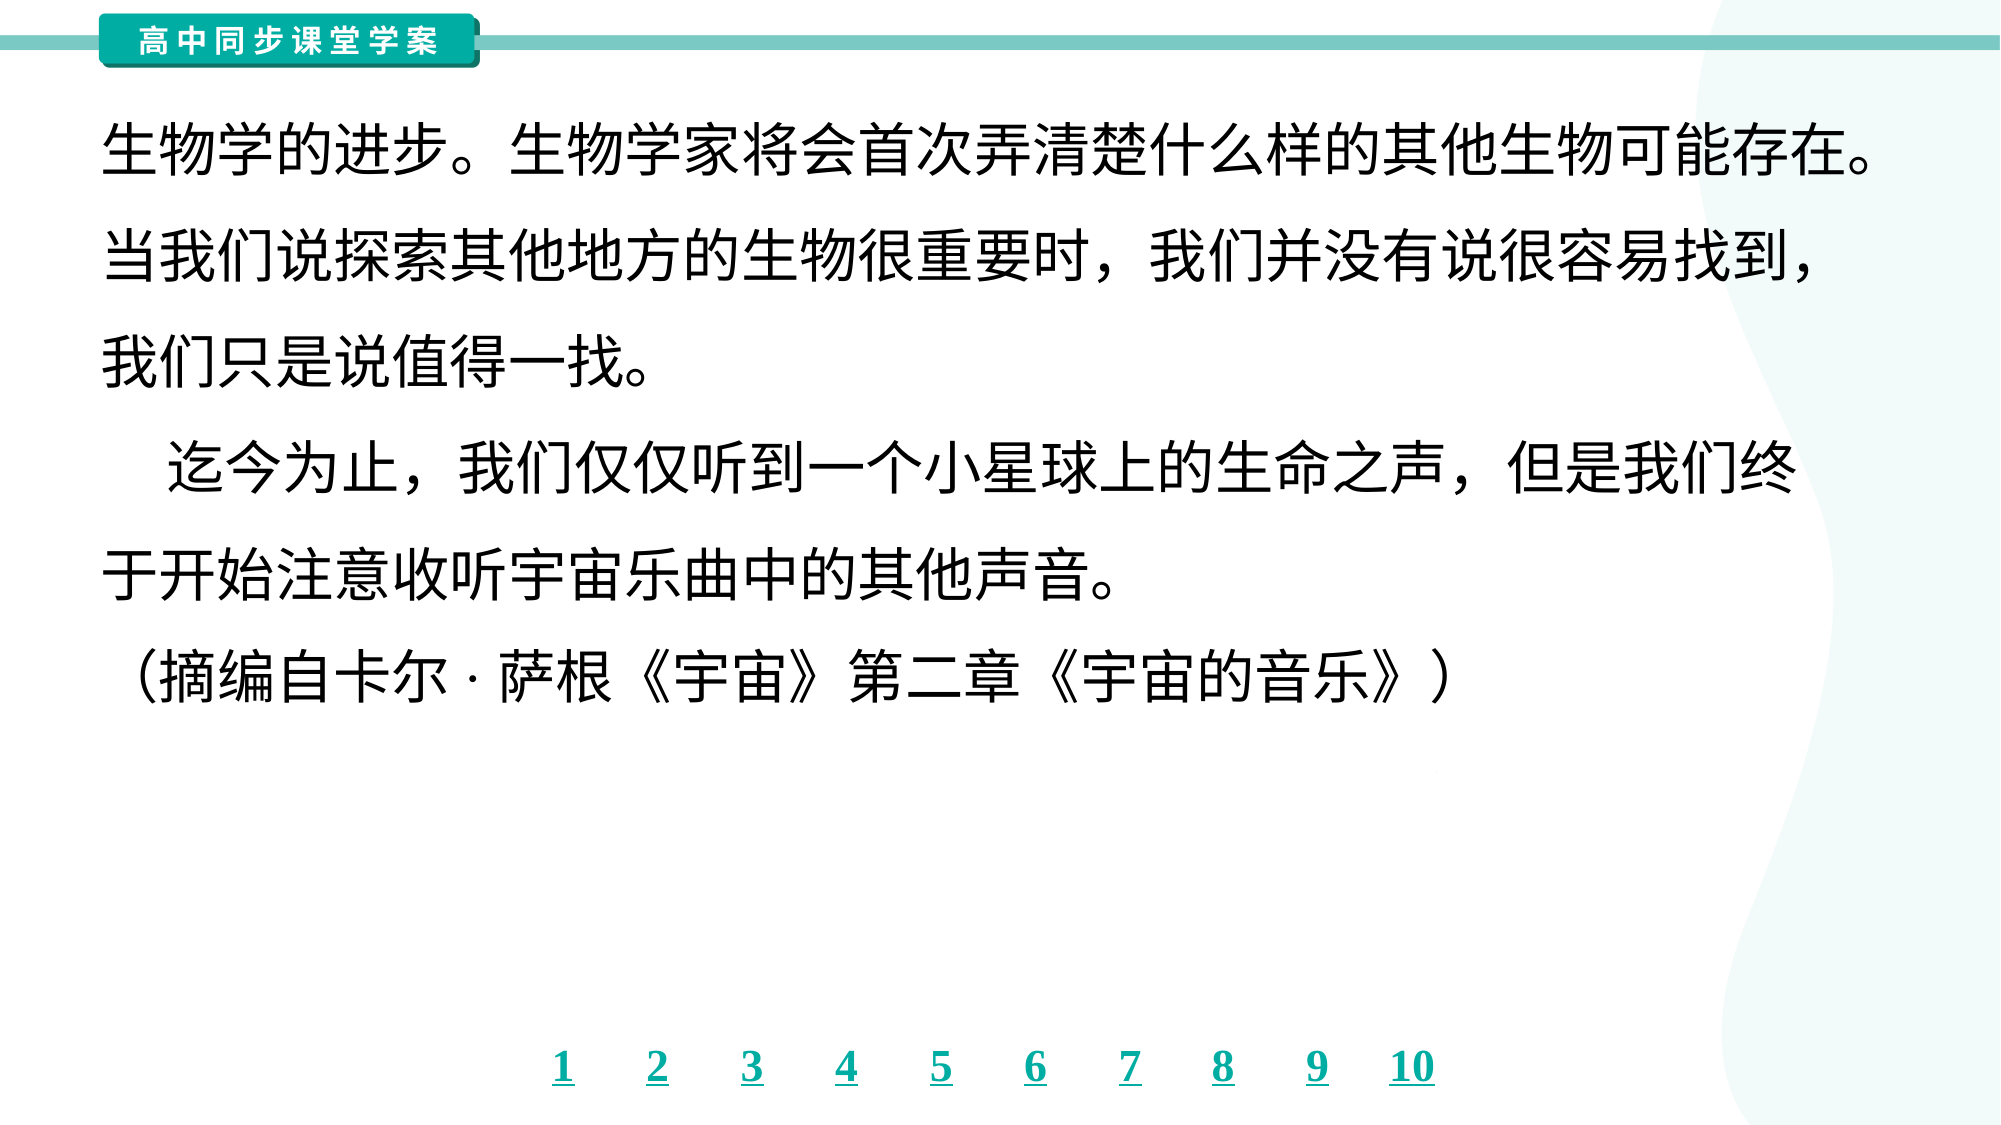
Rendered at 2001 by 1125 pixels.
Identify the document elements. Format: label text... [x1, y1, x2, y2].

picture [0, 0, 2000, 1125]
text_box 生物学的进步。生物学家将会首次弄清楚什么样的其他生物可能存在。 当我们说探索其他地方的生物很重要时，我们并没有说很容易找到， 我们只是说值得一找。 迄今为止，我们仅仅听到一个小星球上的生命之声，但是我们终 于开始注意收听宇宙乐曲中的其他声音。 （摘编自卡尔·萨根《宇宙》第二章《宇宙的音乐》）#1.1.1.10 [100, 76, 1899, 699]
